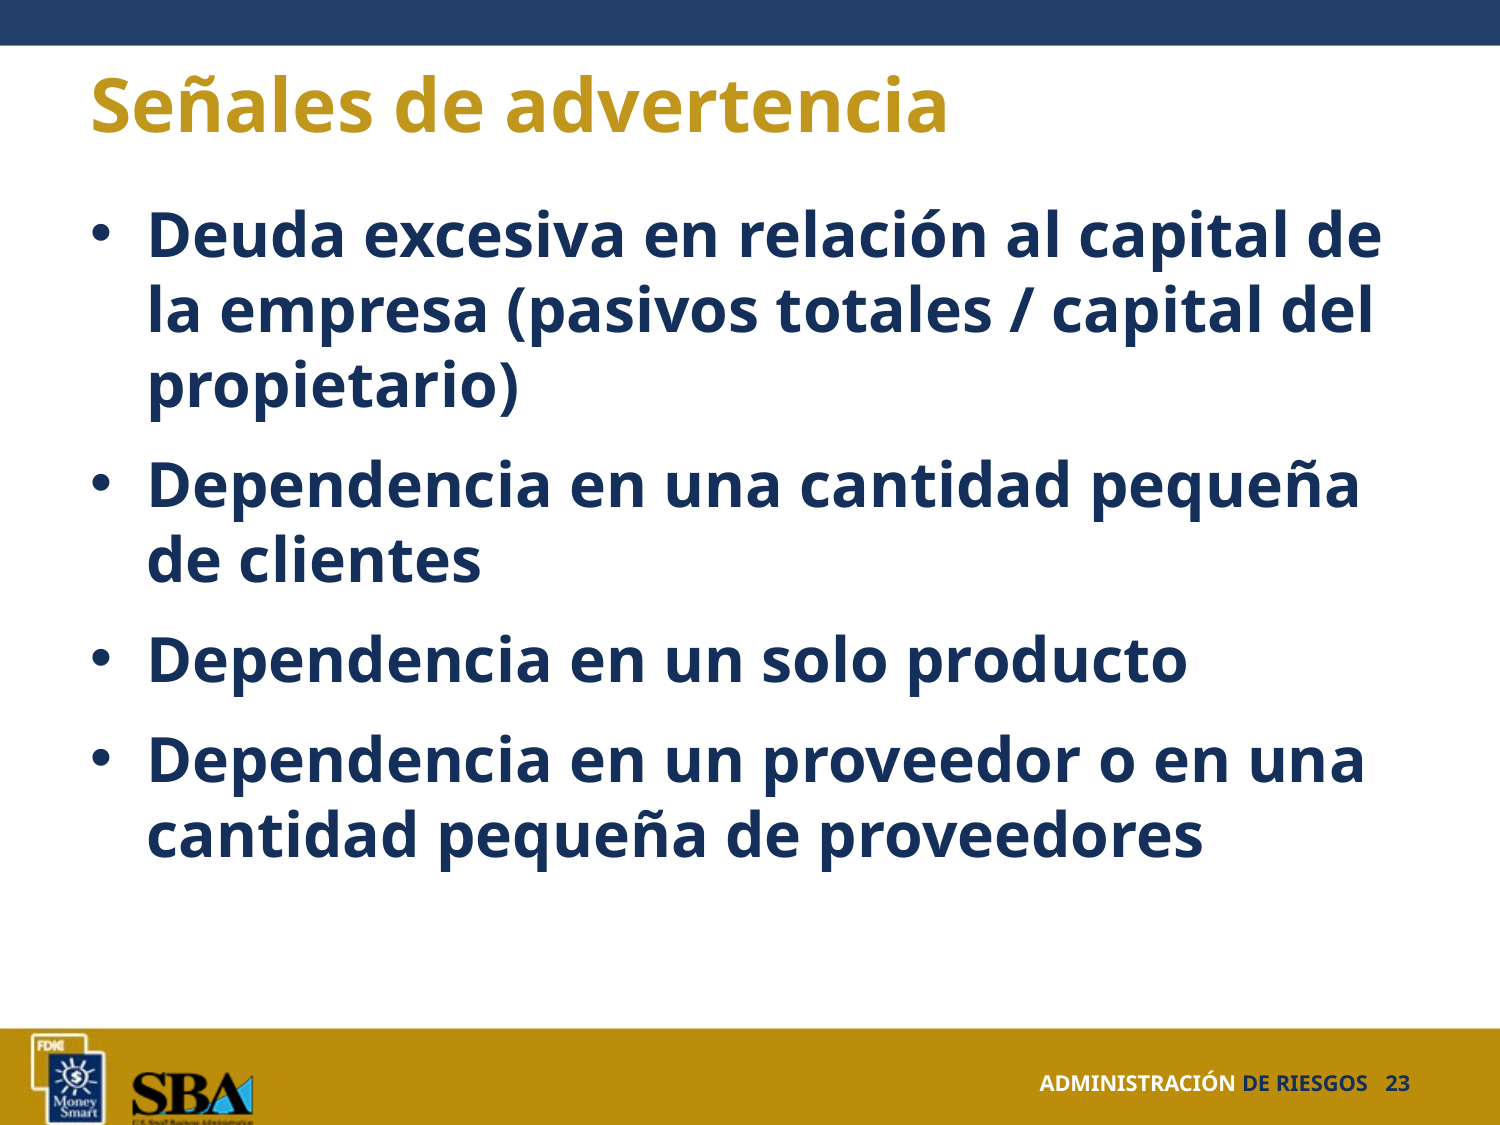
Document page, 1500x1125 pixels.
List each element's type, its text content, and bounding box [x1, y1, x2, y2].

title Señales de advertencia [74, 49, 1426, 151]
picture [0, 0, 1500, 1125]
list Deuda excesiva en relación al capital de la empresa (pasivos totales / capital del propietario) Dependencia en una cantidad pequeña de clientes Dependencia en un solo producto Dependencia en un proveedor o en una cantidad pequeña de proveedores [74, 187, 1426, 888]
